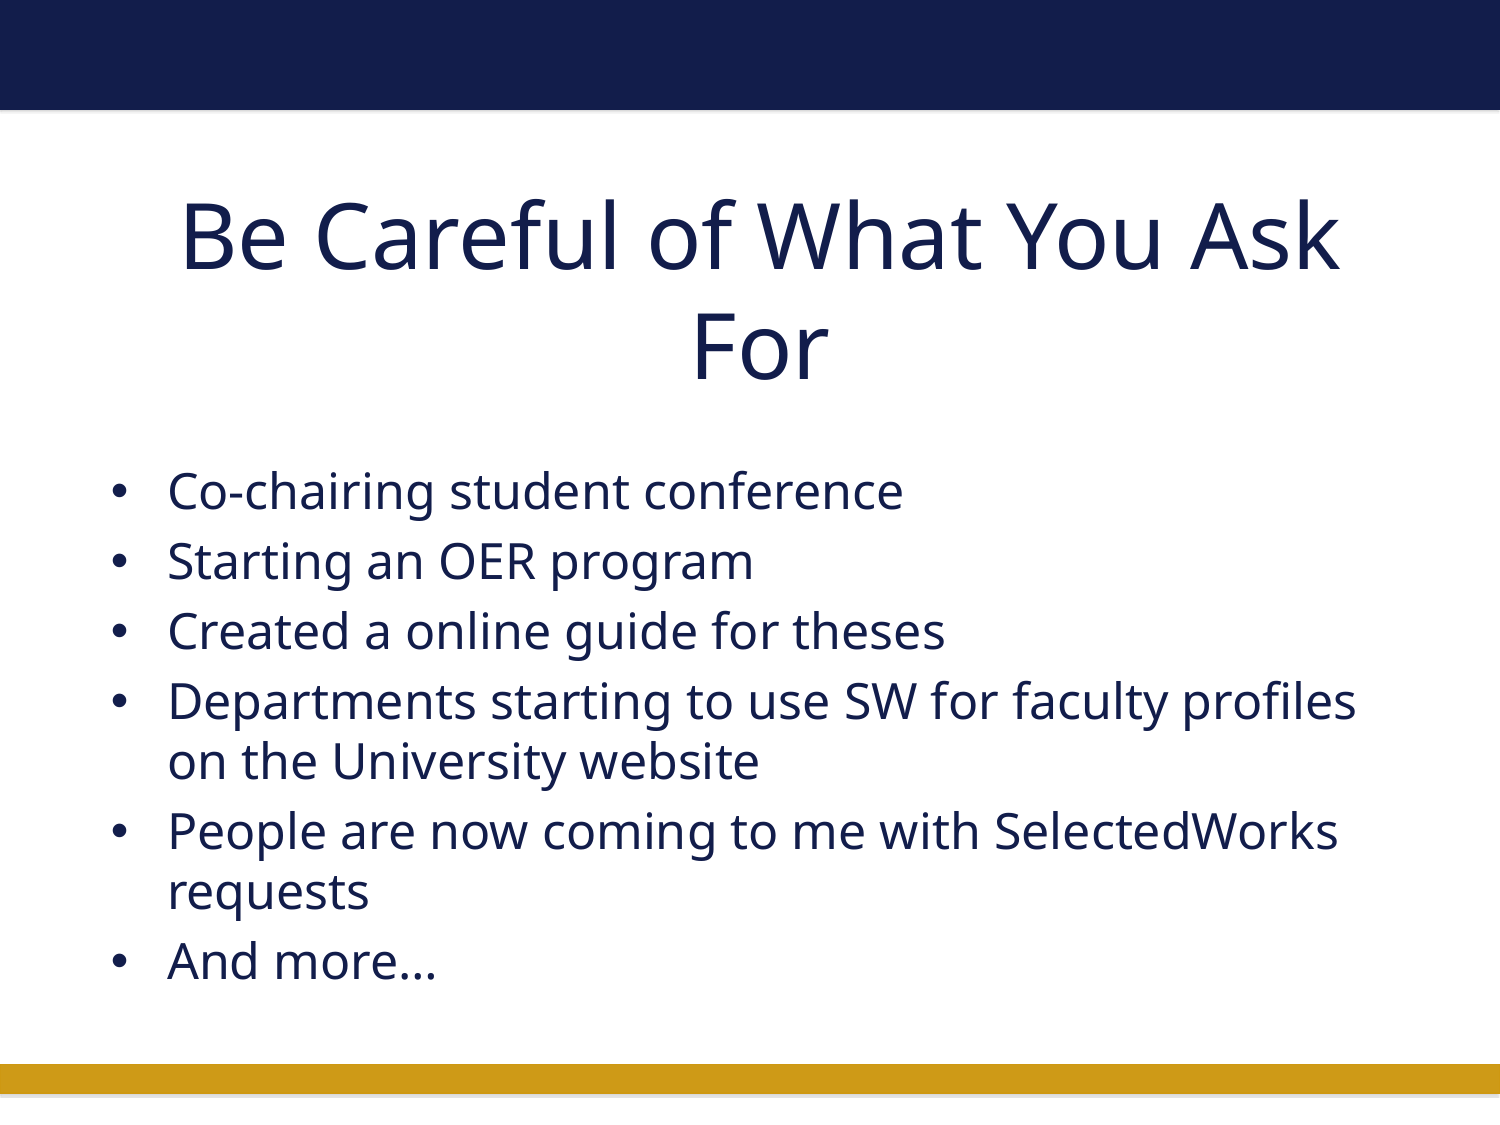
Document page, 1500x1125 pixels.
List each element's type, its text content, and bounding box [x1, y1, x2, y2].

list Co-chairing student conference Starting an OER program Created a online guide for theses Departments starting to use SW for faculty profiles on the University website People are now coming to me with SelectedWorks requests And more… [95, 452, 1425, 925]
title Be Careful of What You Ask For [95, 173, 1425, 402]
